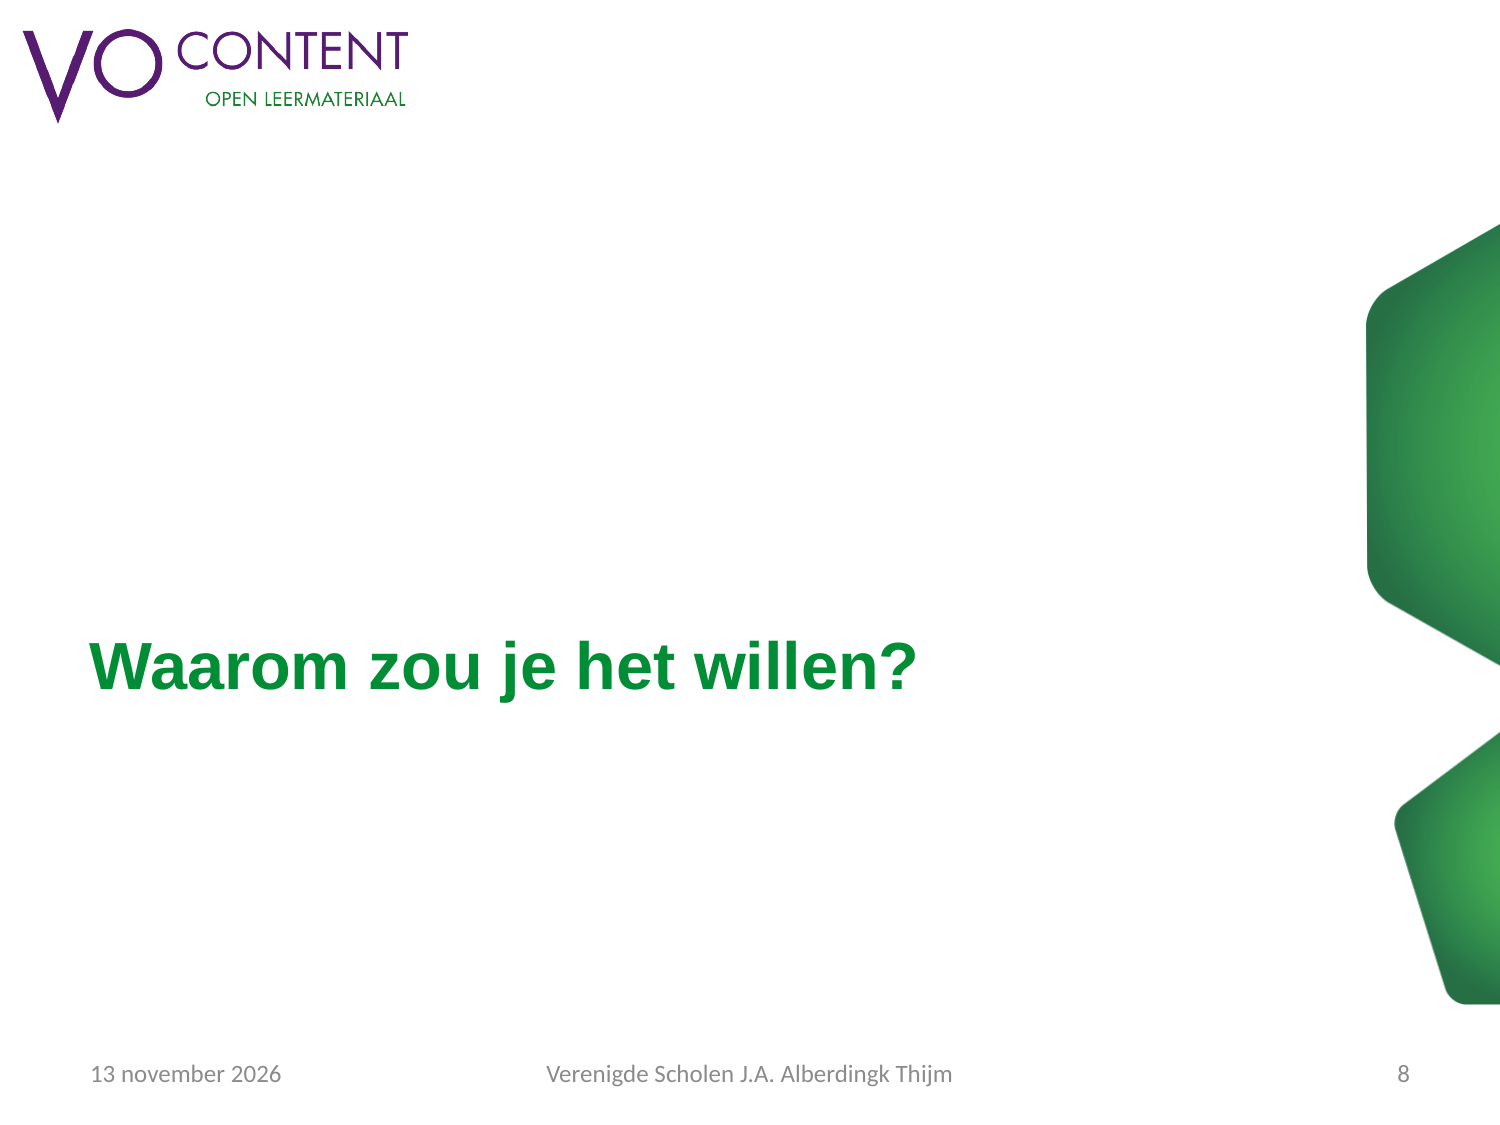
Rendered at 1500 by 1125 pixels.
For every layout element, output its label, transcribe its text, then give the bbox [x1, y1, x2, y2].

picture [1366, 222, 1500, 1005]
list Waarom zou je het willen? [75, 615, 1239, 947]
slide_number 8 [1074, 1042, 1425, 1103]
picture [22, 29, 408, 124]
footer Verenigde Scholen J.A. Alberdingk Thijm [512, 1042, 988, 1103]
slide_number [75, 1042, 425, 1103]
